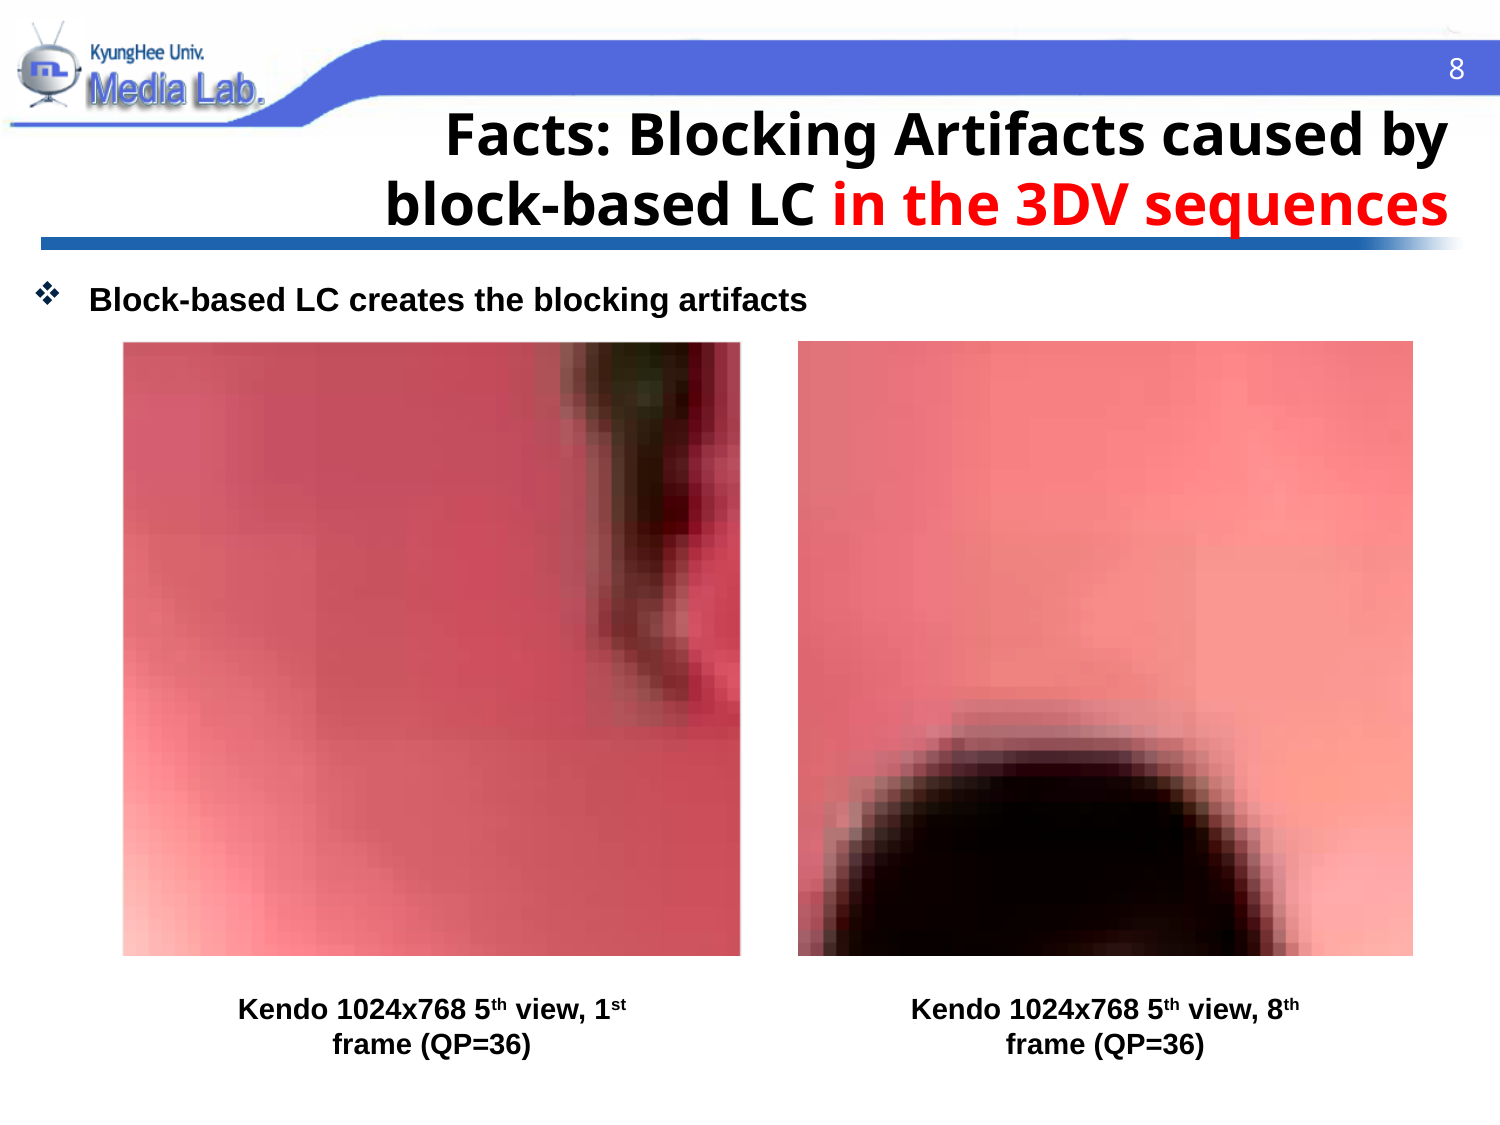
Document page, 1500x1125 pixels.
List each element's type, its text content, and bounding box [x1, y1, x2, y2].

picture [0, 0, 1500, 138]
slide_number 8 [1403, 42, 1481, 93]
picture [122, 341, 742, 956]
text_box Kendo 1024x768 5th view, 1st frame (QP=36) [207, 982, 657, 1068]
picture [41, 237, 1500, 250]
title Facts: Blocking Artifacts caused by block-based LC in the 3DV sequences [312, 101, 1465, 233]
picture [797, 341, 1413, 956]
text_box Kendo 1024x768 5th view, 8th frame (QP=36) [880, 982, 1330, 1068]
list Block-based LC creates the blocking artifacts [17, 262, 1483, 1107]
